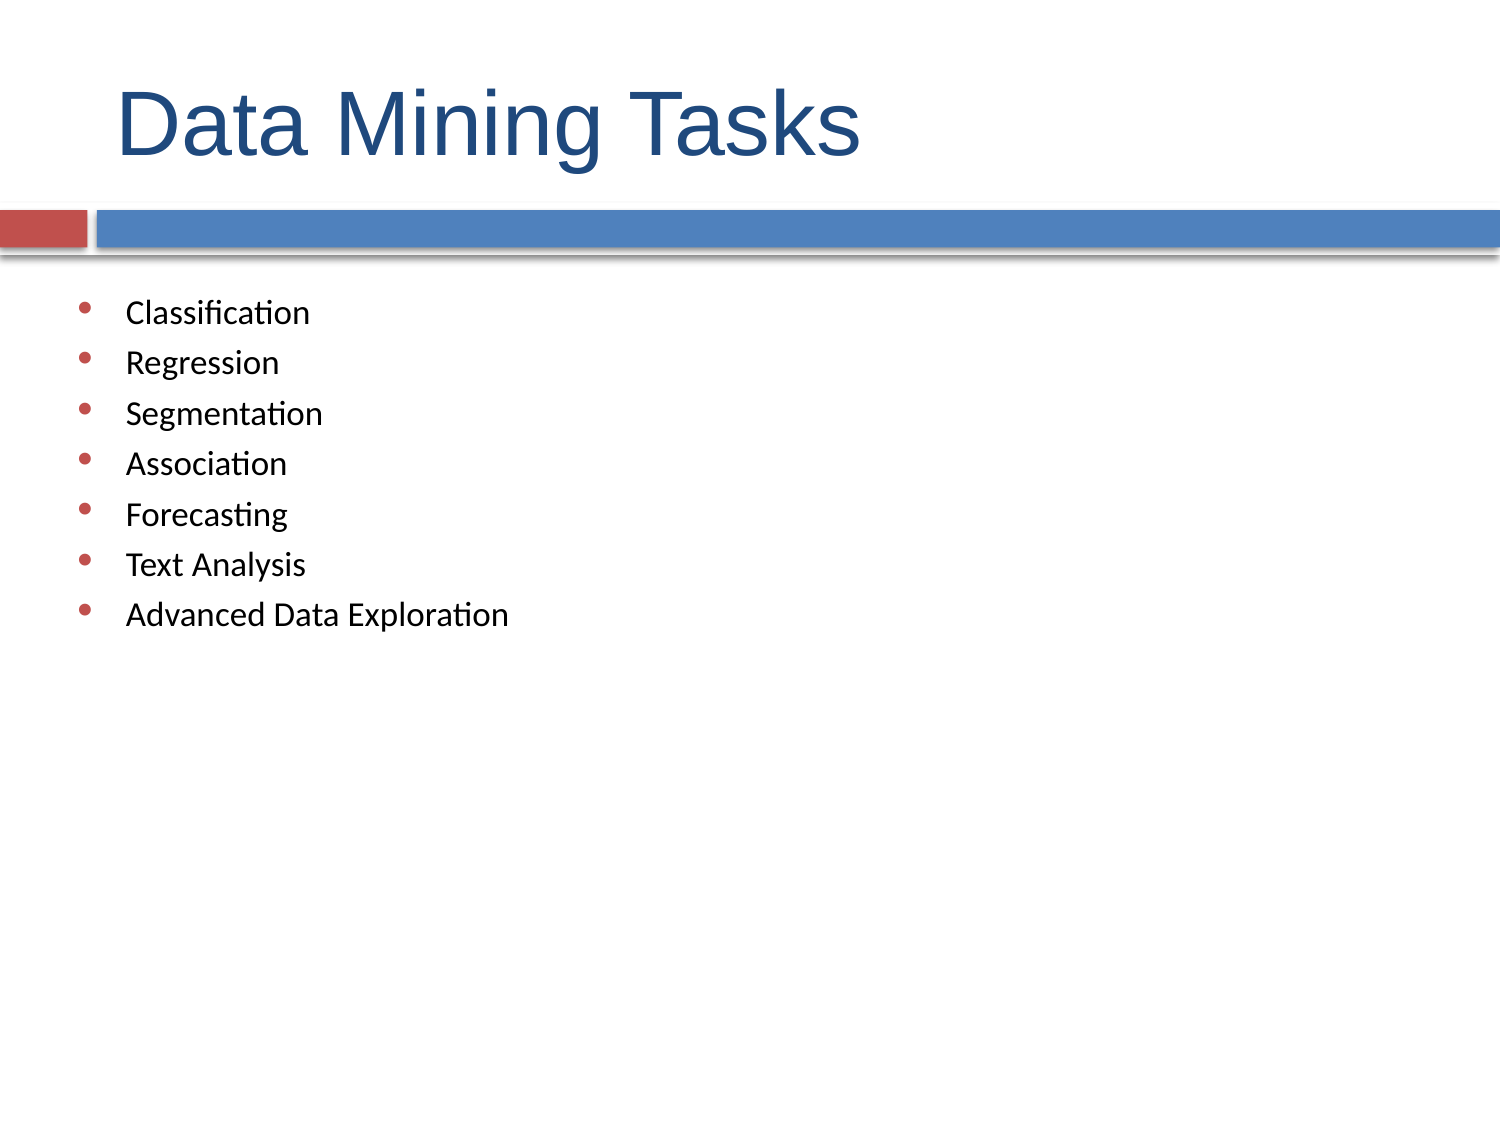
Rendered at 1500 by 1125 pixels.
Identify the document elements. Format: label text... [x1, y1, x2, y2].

list Classification Regression Segmentation Association Forecasting Text Analysis Advanced Data Exploration [62, 281, 741, 646]
title Data Mining Tasks [100, 37, 1438, 200]
